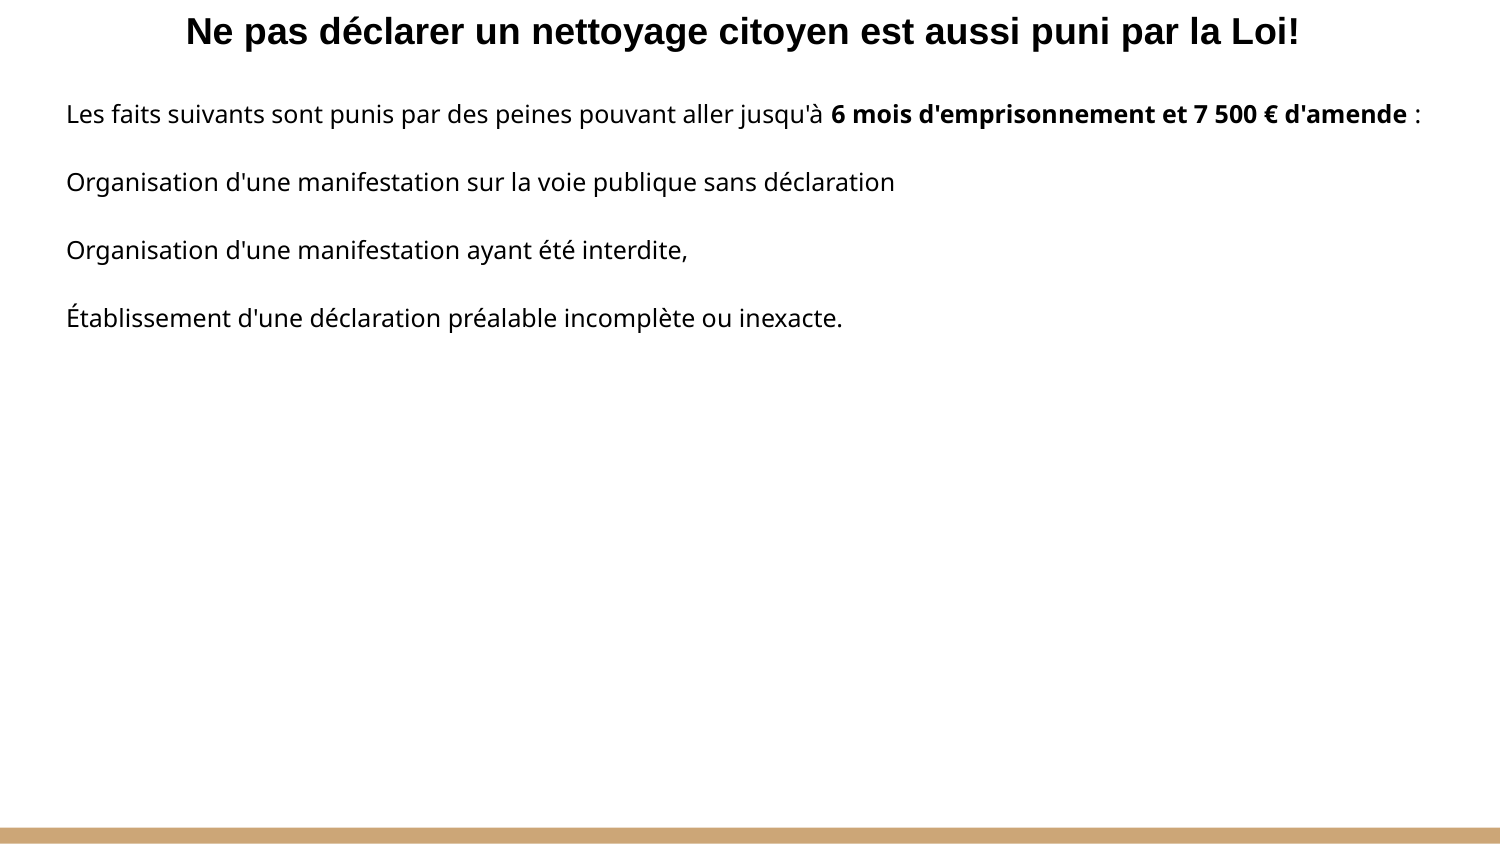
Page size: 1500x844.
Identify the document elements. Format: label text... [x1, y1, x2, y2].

list Les faits suivants sont punis par des peines pouvant aller jusqu'à 6 mois d'emprisonnement et 7 500 € d'amende : Organisation d'une manifestation sur la voie publique sans déclaration Organisation d'une manifestation ayant été interdite, Établissement d'une déclaration préalable incomplète ou inexacte. [51, 79, 1449, 375]
text_box Ne pas déclarer un nettoyage citoyen est aussi puni par la Loi! [171, 0, 1435, 60]
